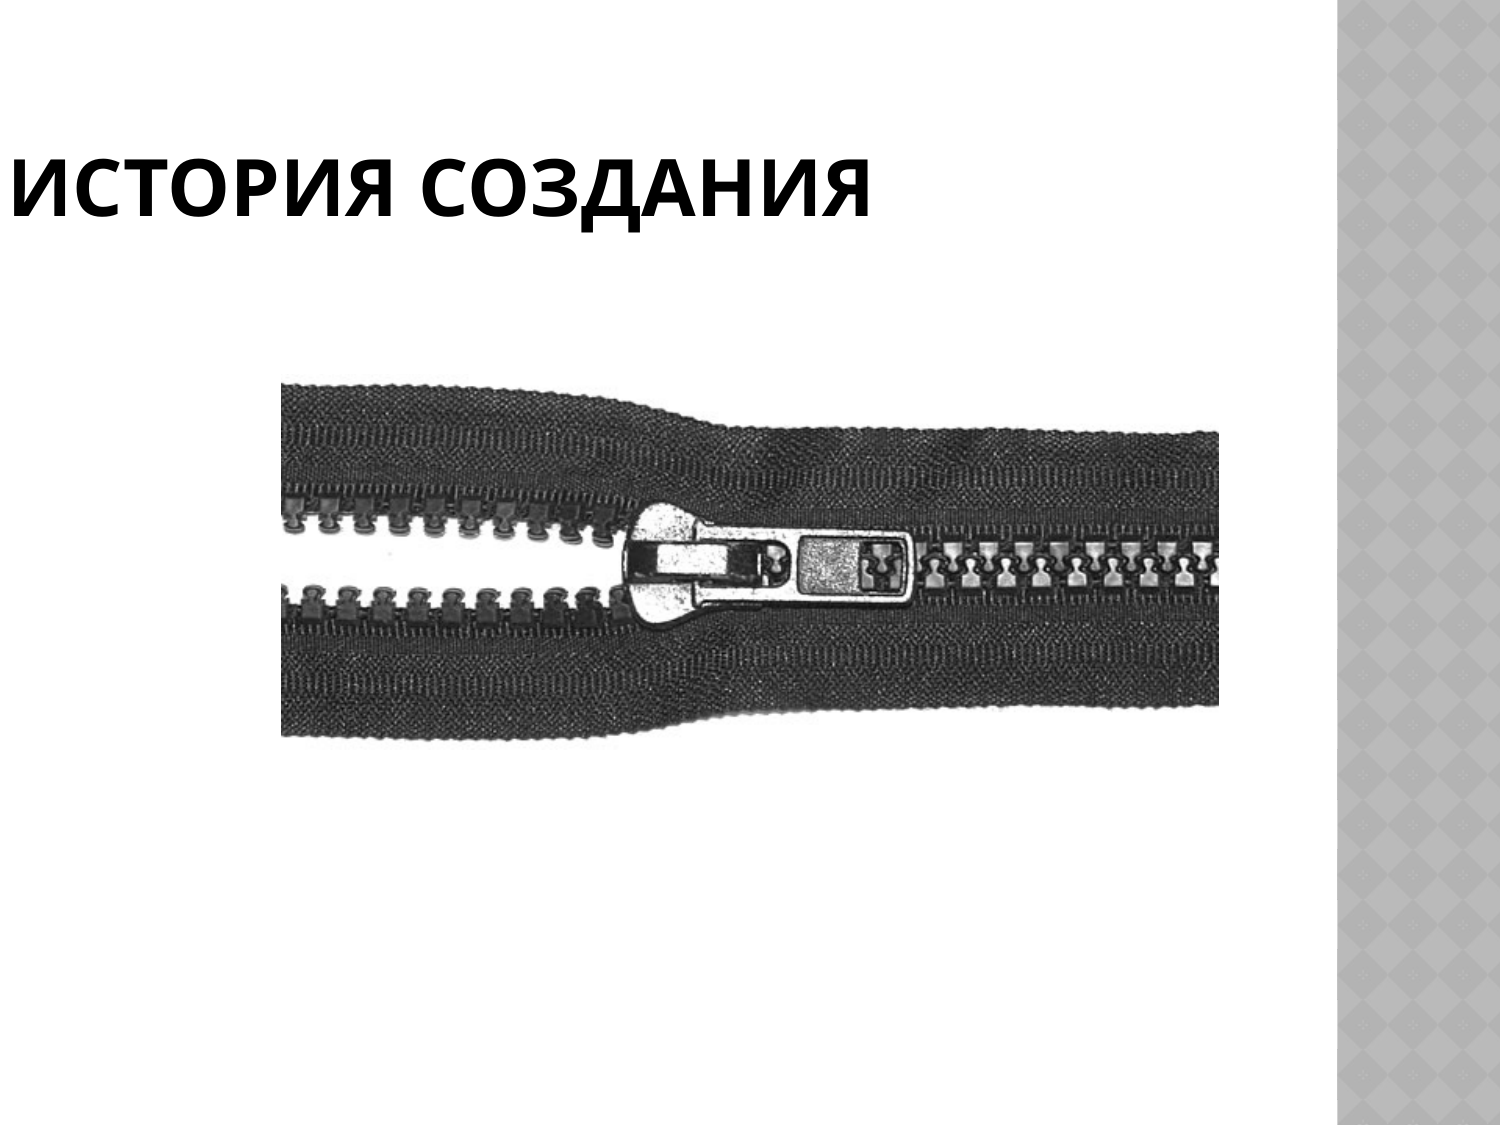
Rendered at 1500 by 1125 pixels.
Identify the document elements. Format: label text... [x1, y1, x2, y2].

picture [280, 374, 1220, 751]
title История создания [0, 45, 1350, 233]
